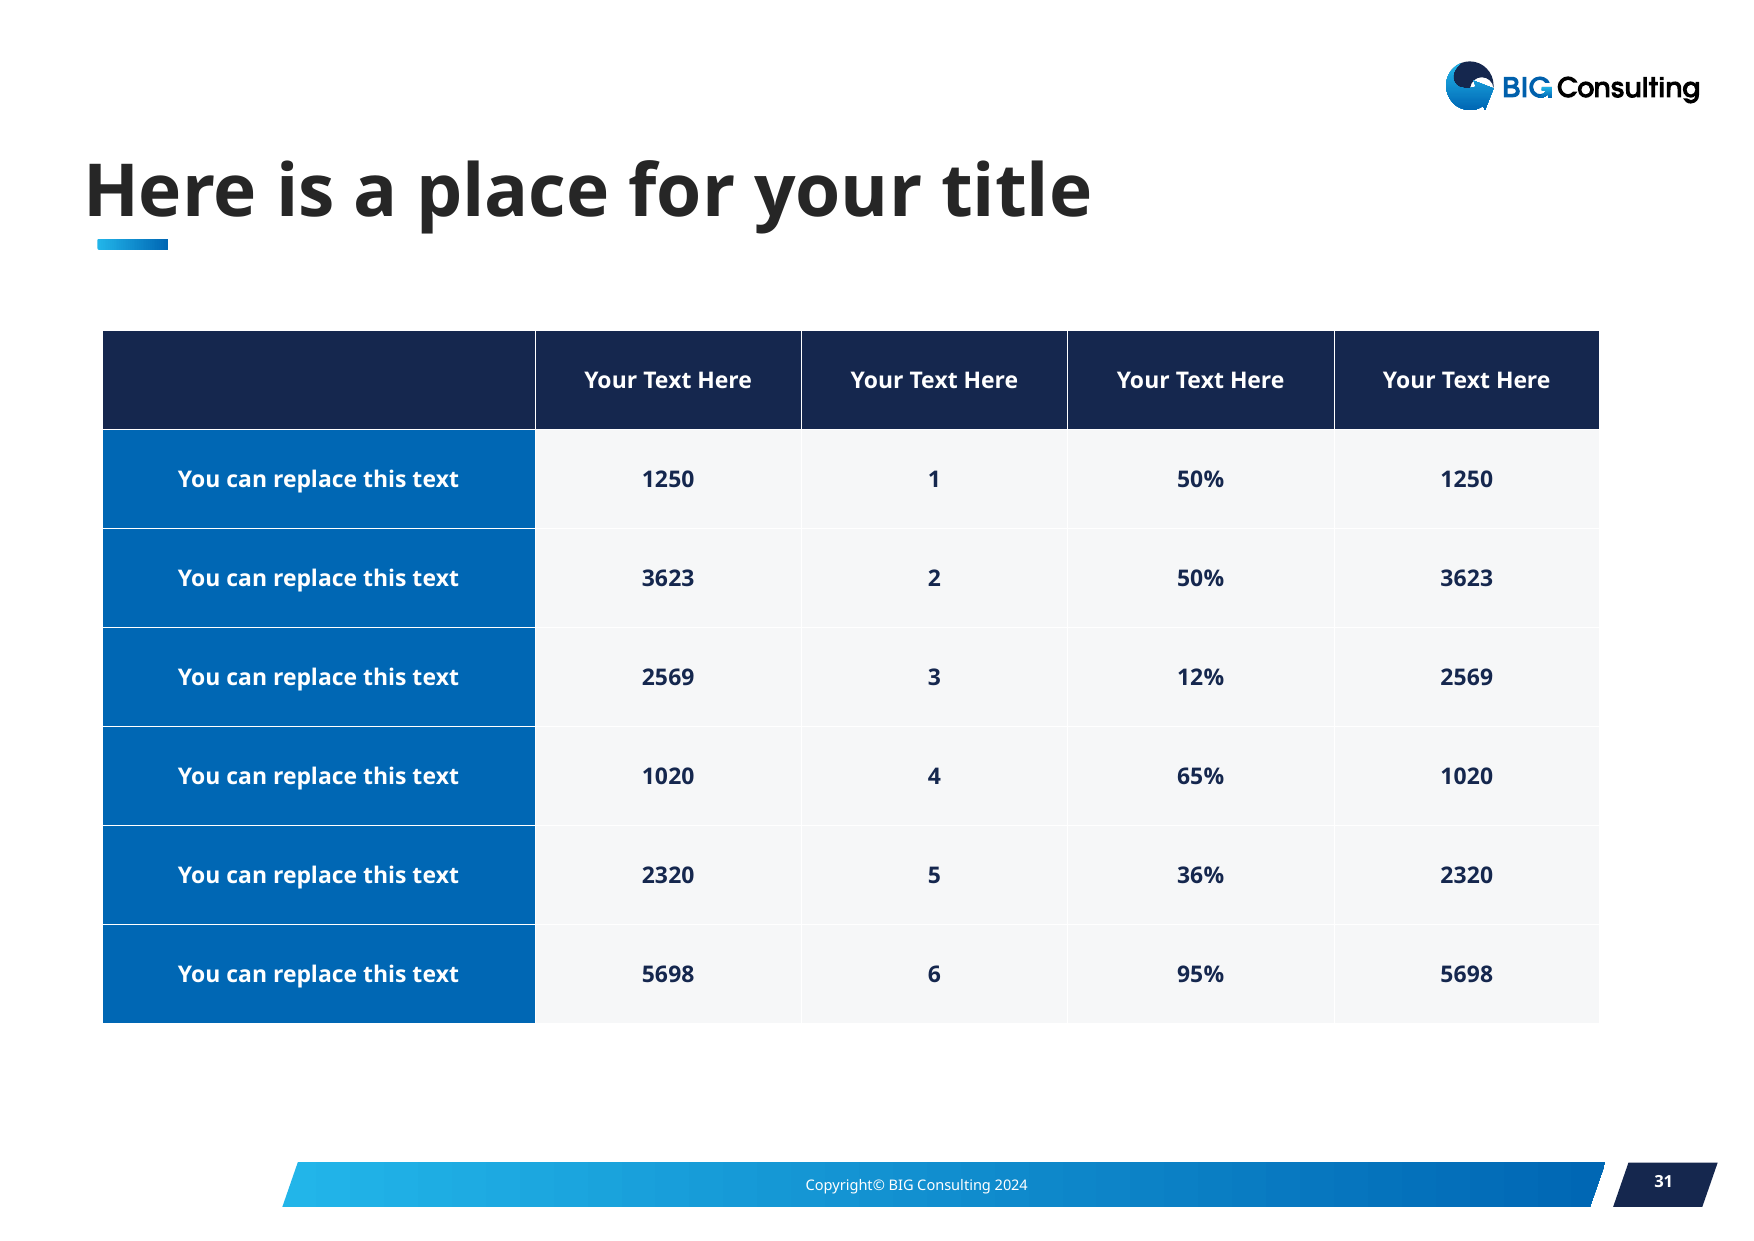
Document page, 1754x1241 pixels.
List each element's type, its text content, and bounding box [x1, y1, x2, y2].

table_cell 5698 [1335, 925, 1599, 1023]
table_cell 5 [802, 826, 1067, 924]
table_cell 6 [802, 925, 1067, 1023]
table_header Your Text Here [536, 331, 801, 429]
table_cell 2569 [536, 628, 801, 726]
table_cell 2569 [1335, 628, 1599, 726]
table_cell 3623 [1335, 529, 1599, 627]
table_cell You can replace this text [103, 529, 535, 627]
table_cell You can replace this text [103, 430, 535, 528]
table_cell You can replace this text [103, 727, 535, 825]
table_cell 4 [802, 727, 1067, 825]
table_cell 36% [1068, 826, 1334, 924]
table_cell 1250 [1335, 430, 1599, 528]
text_box [96, 237, 170, 251]
table_cell 2 [802, 529, 1067, 627]
table_header Your Text Here [1068, 331, 1334, 429]
table_cell 3623 [536, 529, 801, 627]
text_box Here is a place for your title [68, 136, 1108, 239]
table_cell 65% [1068, 727, 1334, 825]
table_cell 50% [1068, 430, 1334, 528]
table_cell 2320 [536, 826, 801, 924]
table_cell 5698 [536, 925, 801, 1023]
table_cell You can replace this text [103, 628, 535, 726]
table_cell 1 [802, 430, 1067, 528]
table_cell 2320 [1335, 826, 1599, 924]
slide_number 31 [1625, 1167, 1703, 1198]
table_cell You can replace this text [103, 826, 535, 924]
table_cell 3 [802, 628, 1067, 726]
table_cell 50% [1068, 529, 1334, 627]
table_cell 1250 [536, 430, 801, 528]
table_cell 1020 [536, 727, 801, 825]
table_cell You can replace this text [103, 925, 535, 1023]
table_header Your Text Here [802, 331, 1067, 429]
table_header [103, 331, 535, 429]
table_cell 12% [1068, 628, 1334, 726]
table_cell 1020 [1335, 727, 1599, 825]
table_cell 95% [1068, 925, 1334, 1023]
table_header Your Text Here [1335, 331, 1599, 429]
